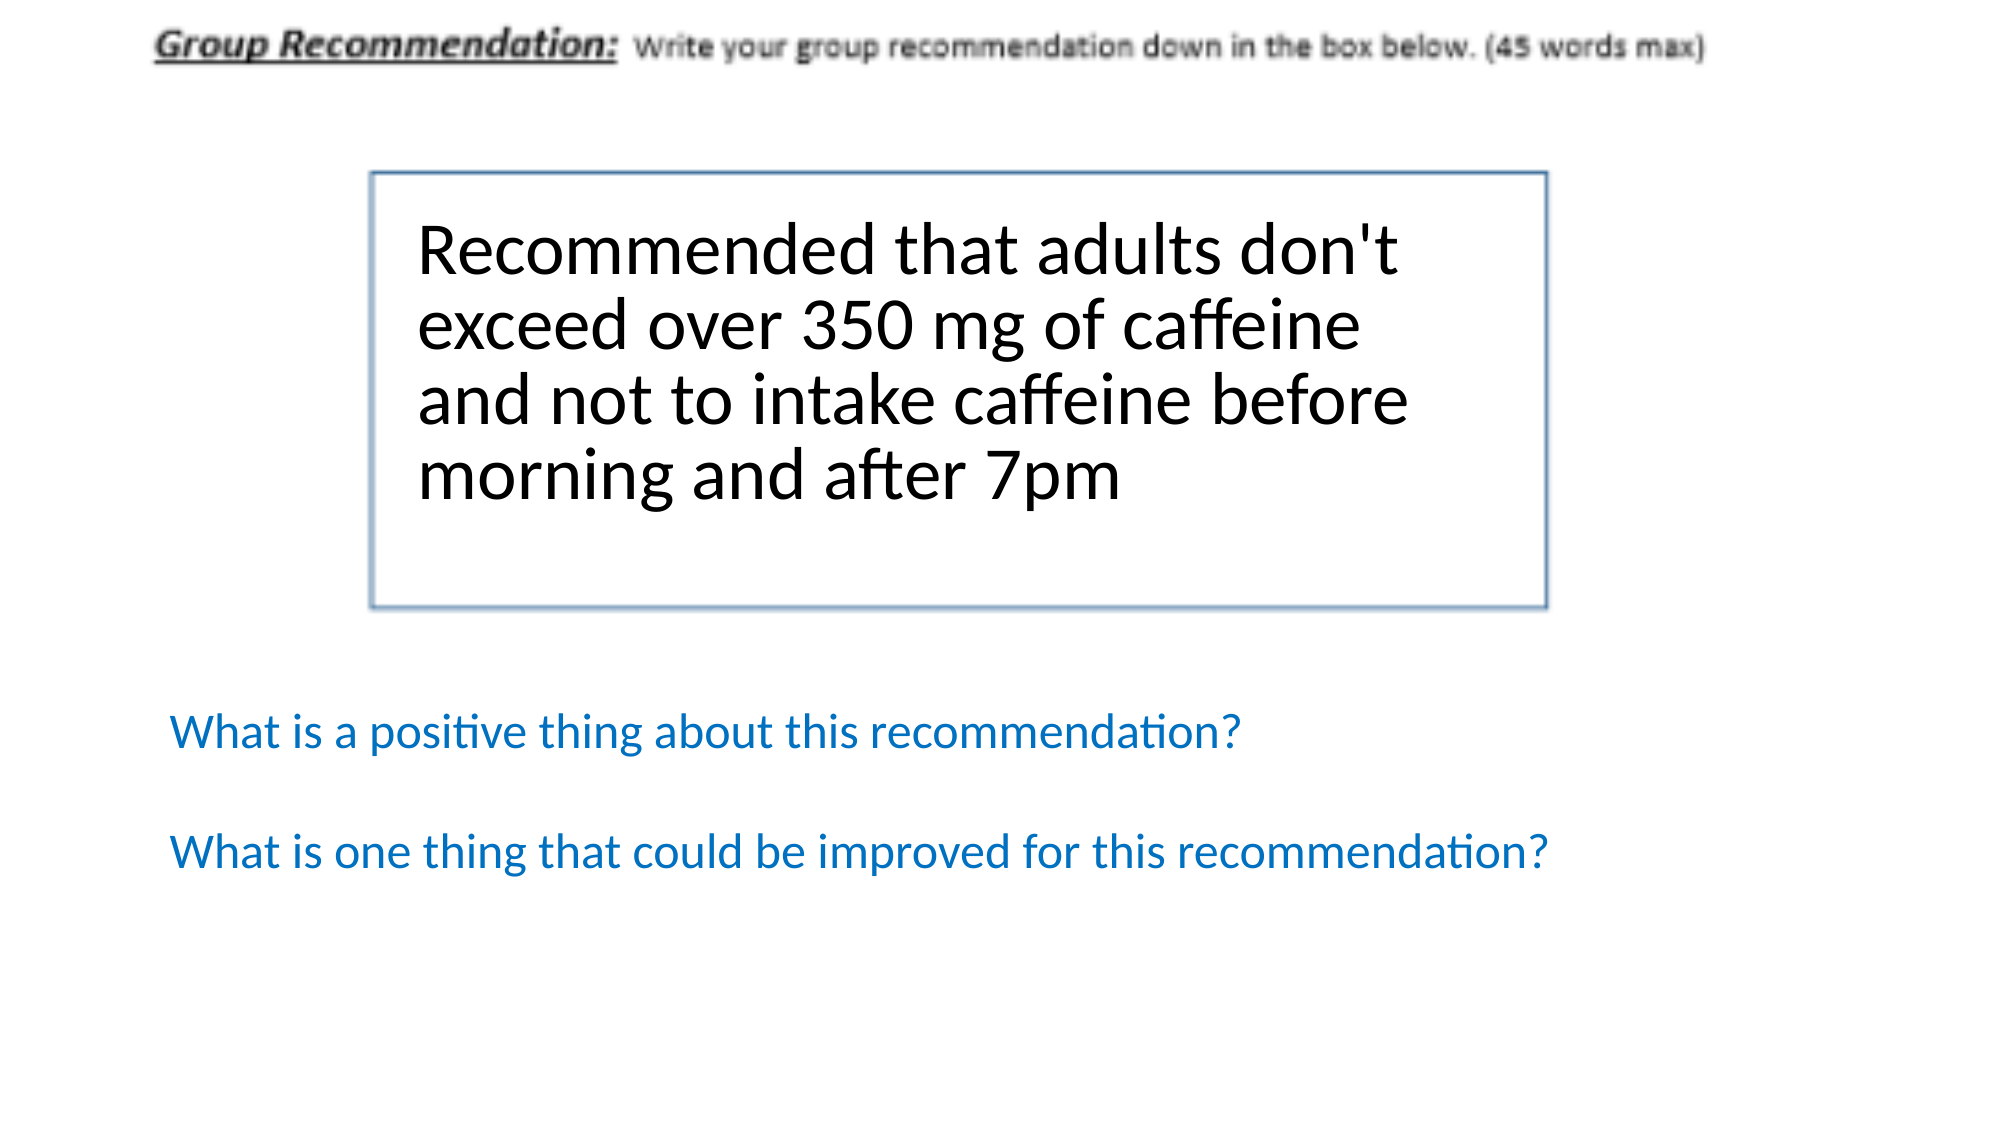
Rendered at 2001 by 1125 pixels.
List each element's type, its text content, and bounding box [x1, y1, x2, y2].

picture [134, 0, 1807, 647]
text_box What is a positive thing about this recommendation? What is one thing that could be improved for this recommendation? [154, 691, 1688, 887]
